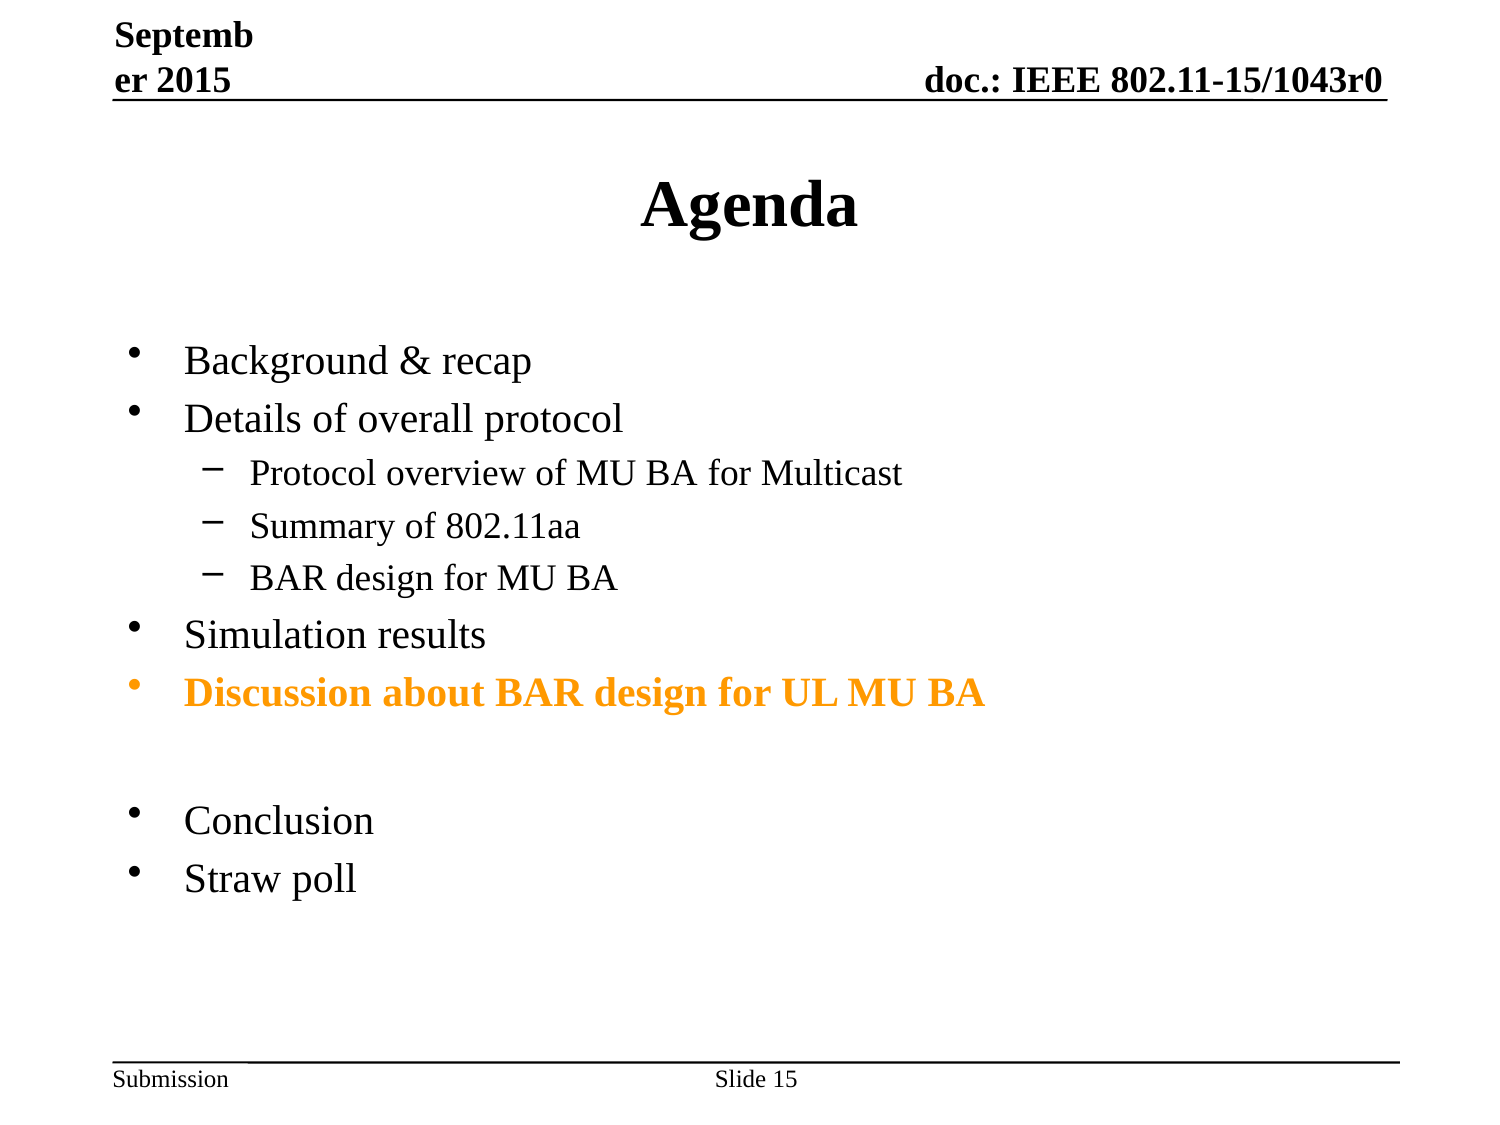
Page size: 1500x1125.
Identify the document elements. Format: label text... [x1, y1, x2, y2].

title Agenda [112, 112, 1388, 288]
list Background & recap Details of overall protocol Protocol overview of MU BA for Multicast Summary of 802.11aa BAR design for MU BA Simulation results Discussion about BAR design for UL MU BA Conclusion Straw poll [112, 324, 1388, 1001]
slide_number Slide 15 [712, 1061, 800, 1093]
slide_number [114, 54, 270, 101]
